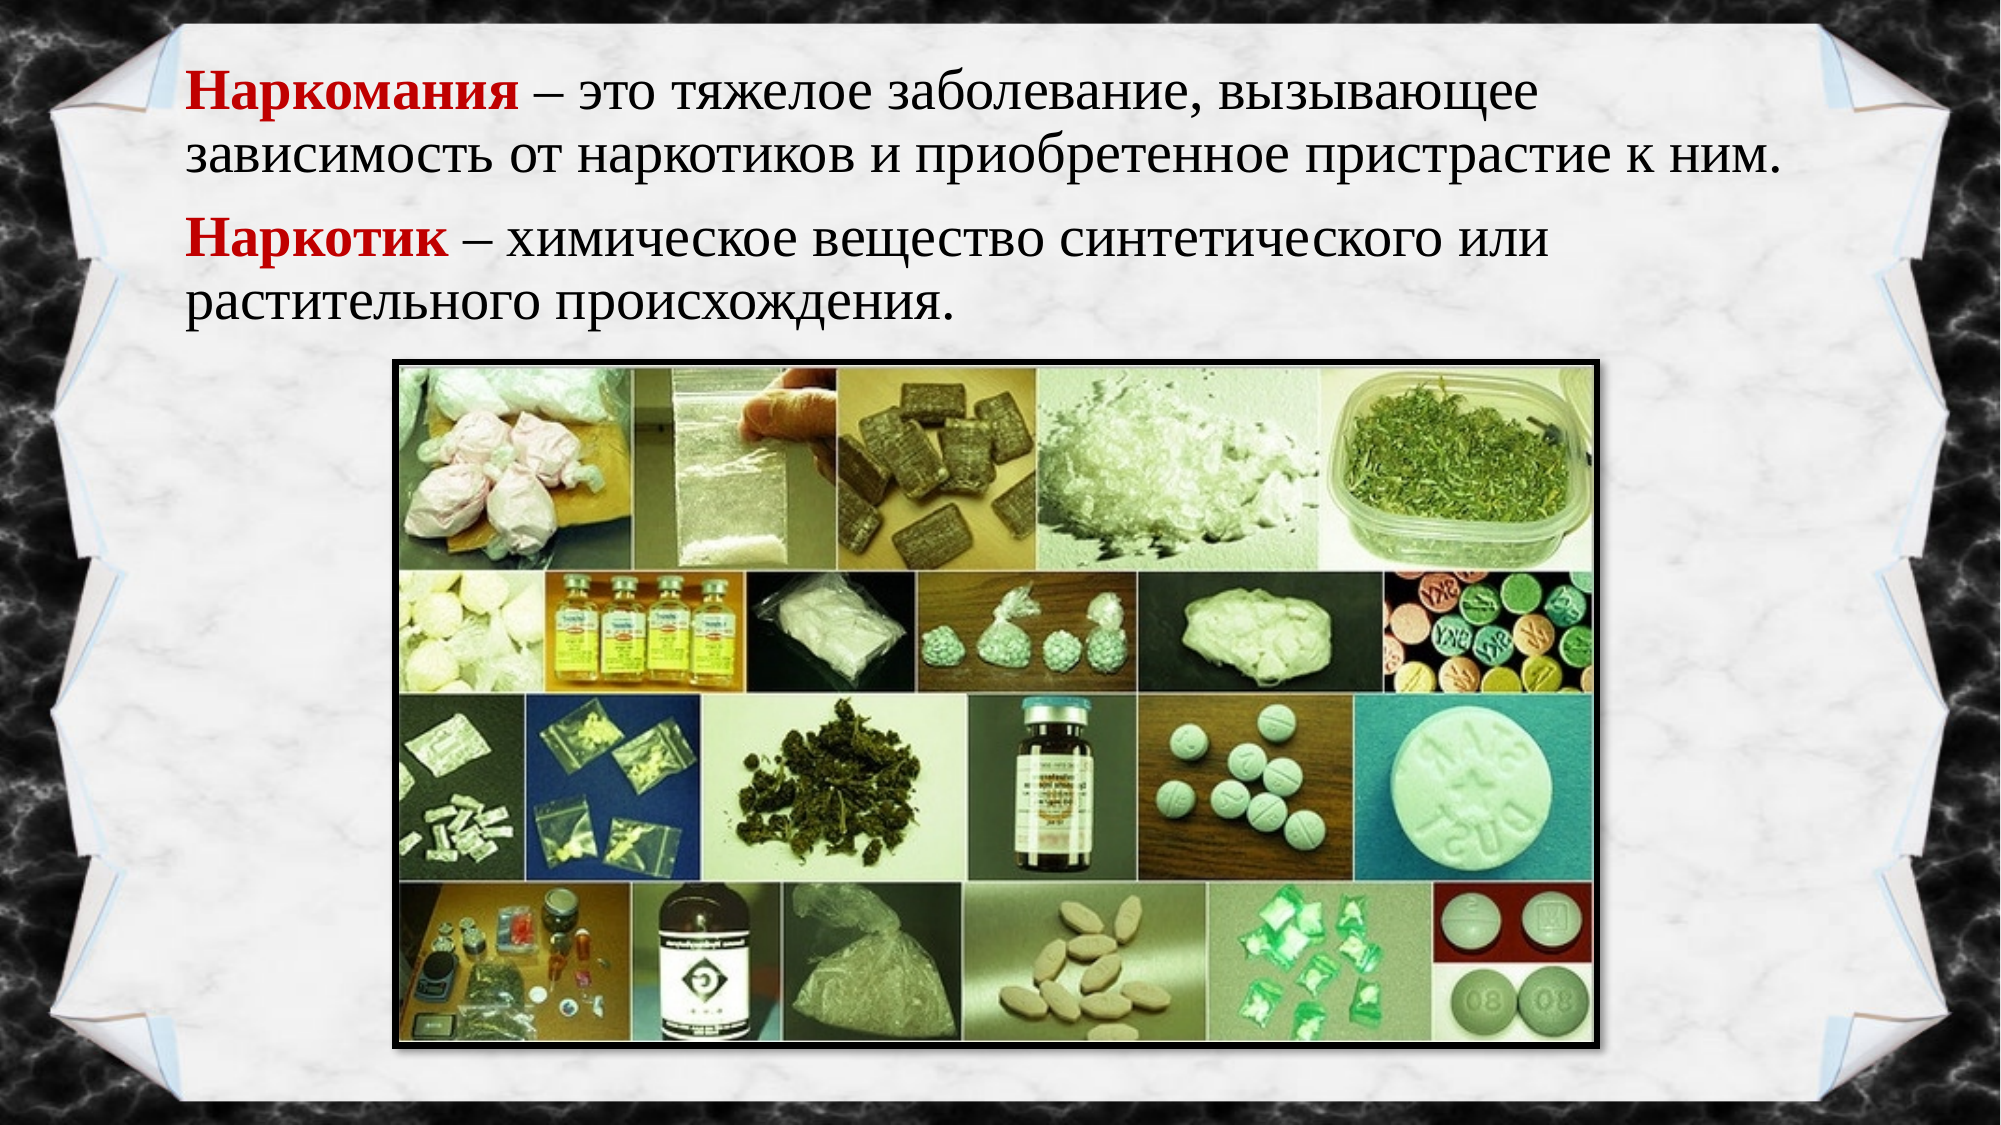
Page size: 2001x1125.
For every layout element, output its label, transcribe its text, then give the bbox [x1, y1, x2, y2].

list Наркомания – это тяжелое заболевание, вызывающее зависимость от наркотиков и приобретенное пристрастие к ним. Наркотик – химическое вещество синтетического или растительного происхождения. [132, 51, 1824, 352]
picture [0, 0, 2001, 1125]
